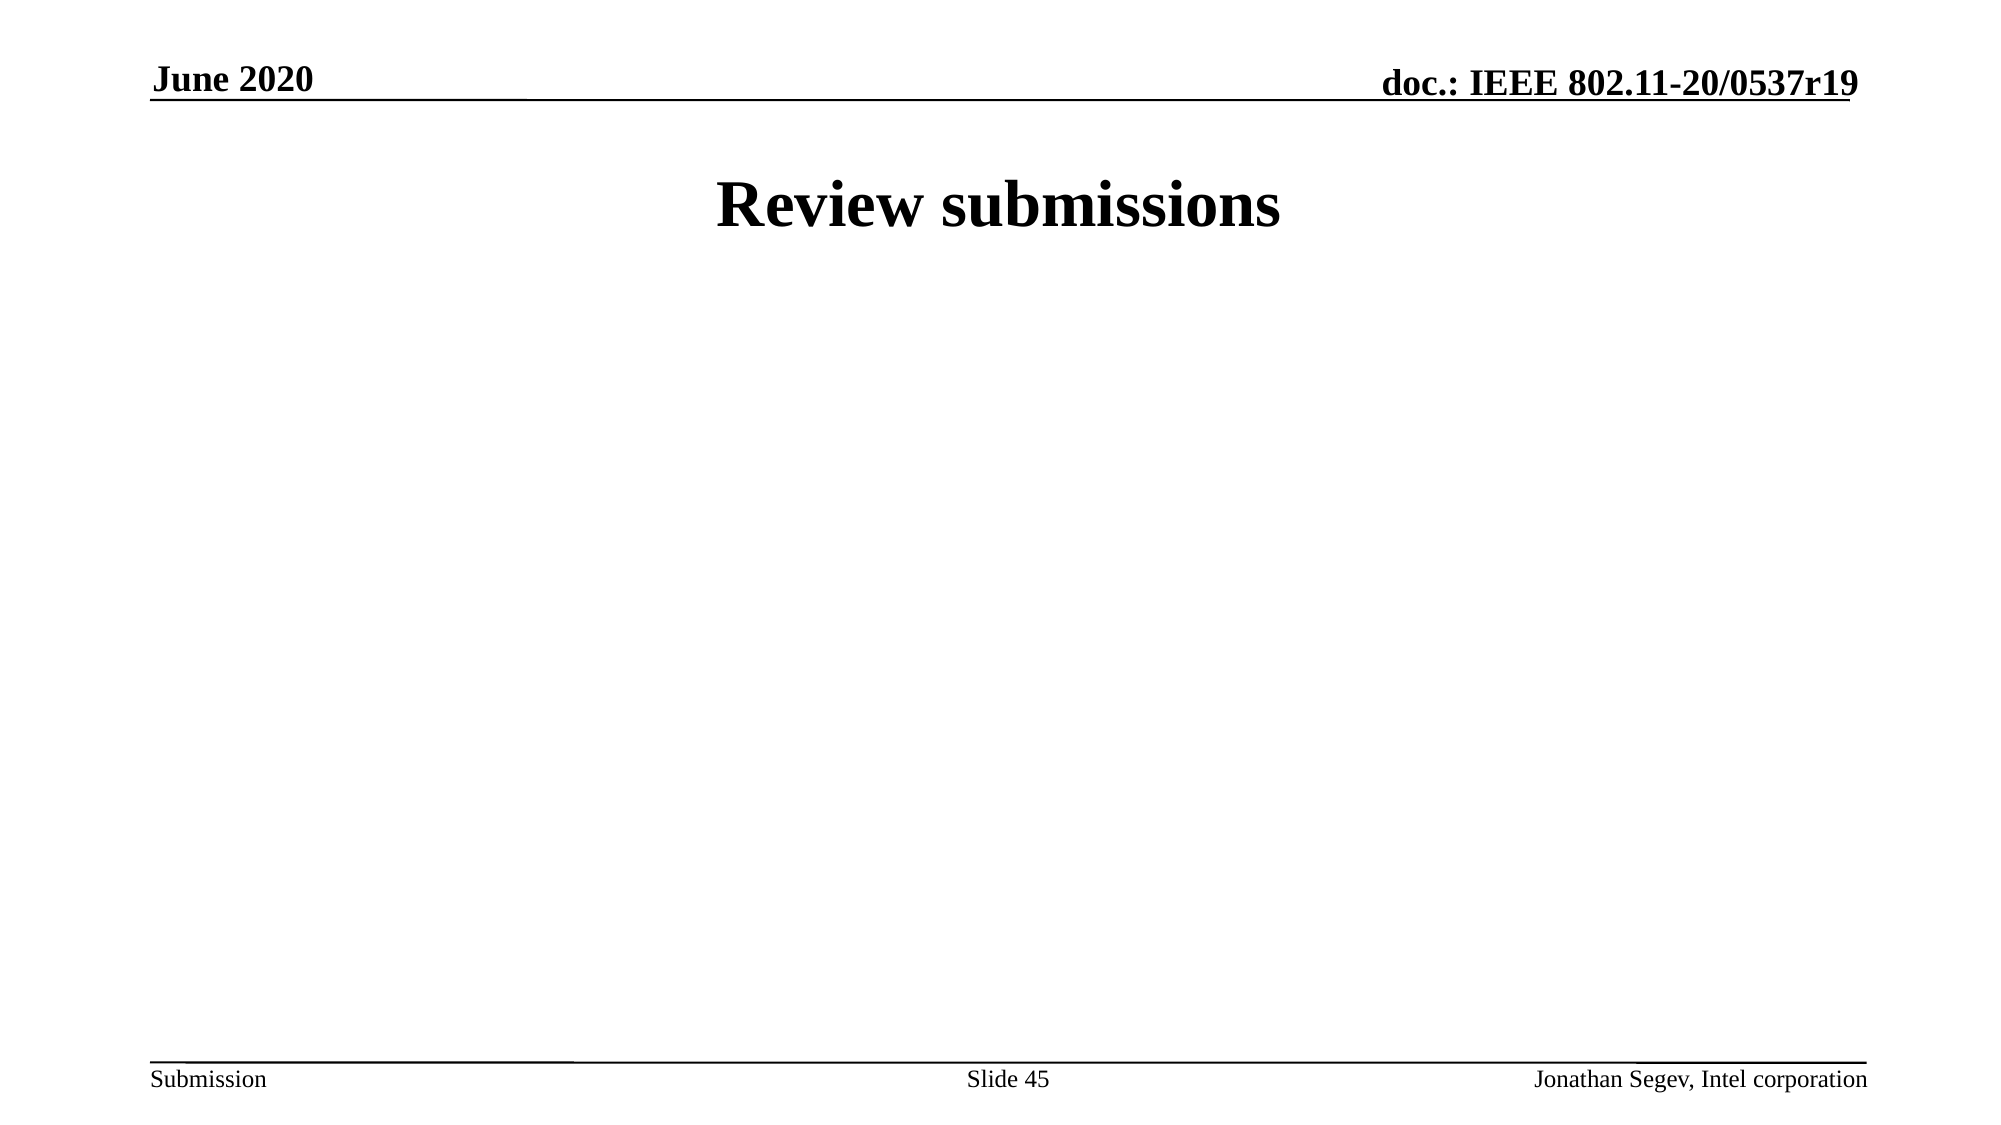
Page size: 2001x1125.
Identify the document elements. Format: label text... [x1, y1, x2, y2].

slide_number Slide 45 [950, 1061, 1067, 1123]
title Review submissions [149, 112, 1850, 288]
footer Jonathan Segev, Intel corporation [1171, 1061, 1869, 1093]
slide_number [152, 54, 563, 100]
